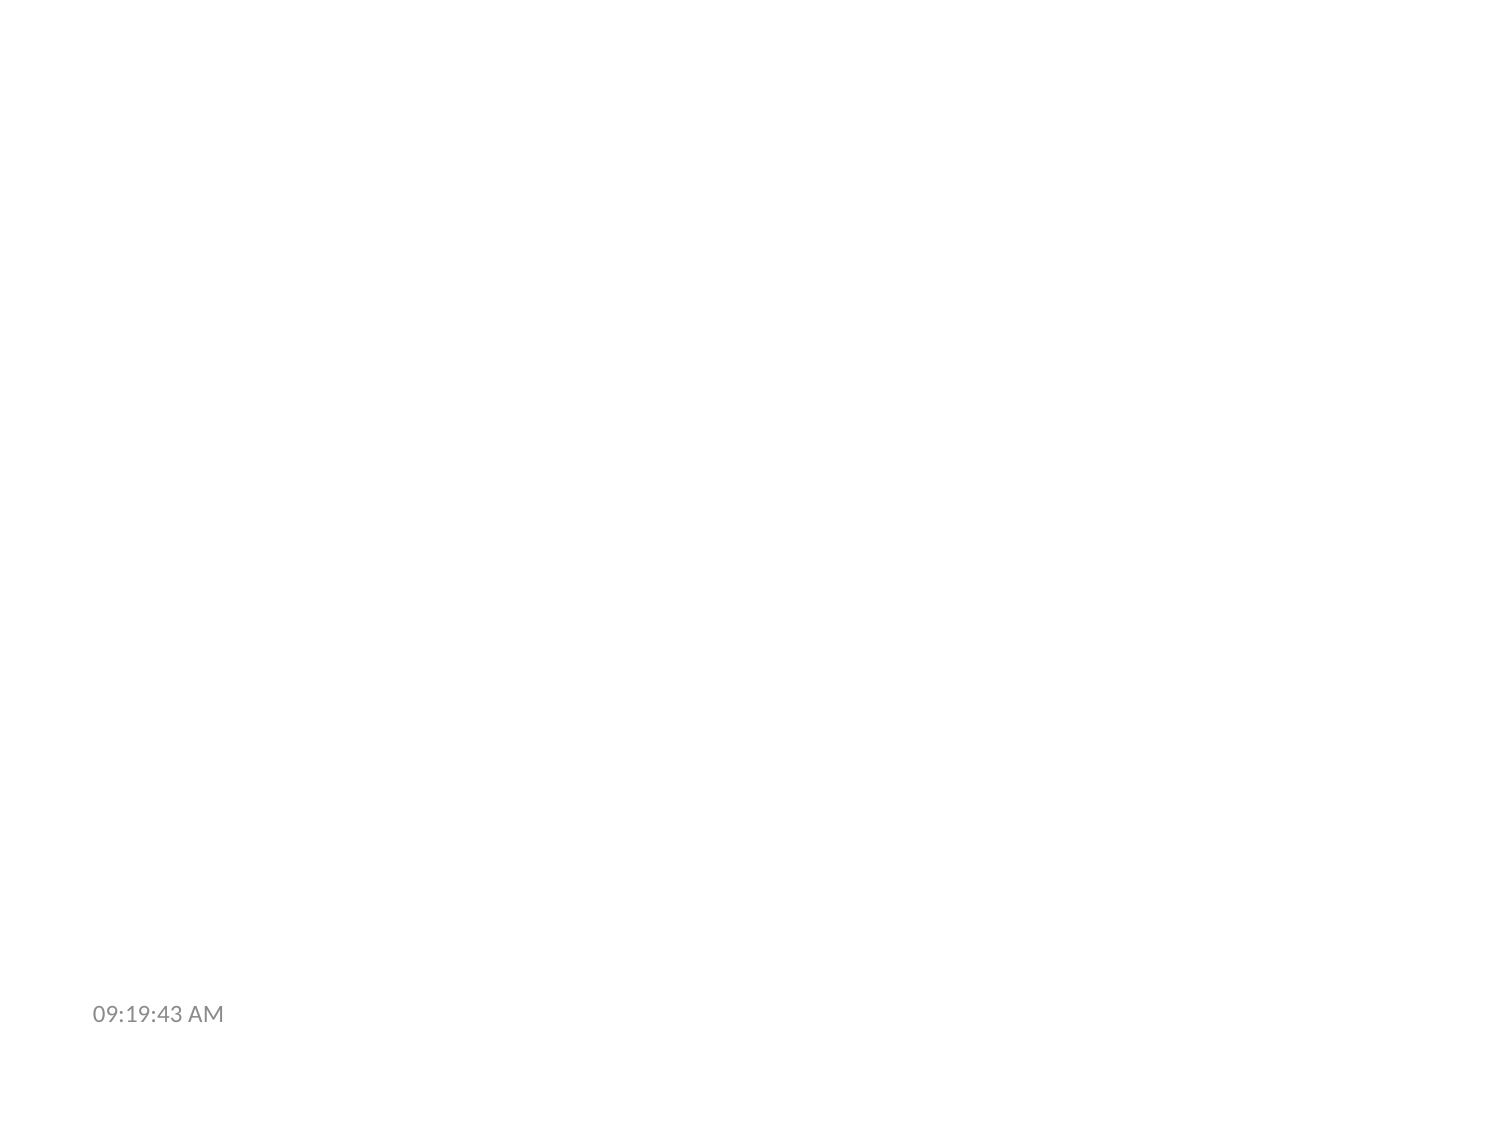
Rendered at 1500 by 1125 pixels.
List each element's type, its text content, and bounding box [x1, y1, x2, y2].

text_box 3:35:09 PM [77, 982, 428, 1043]
